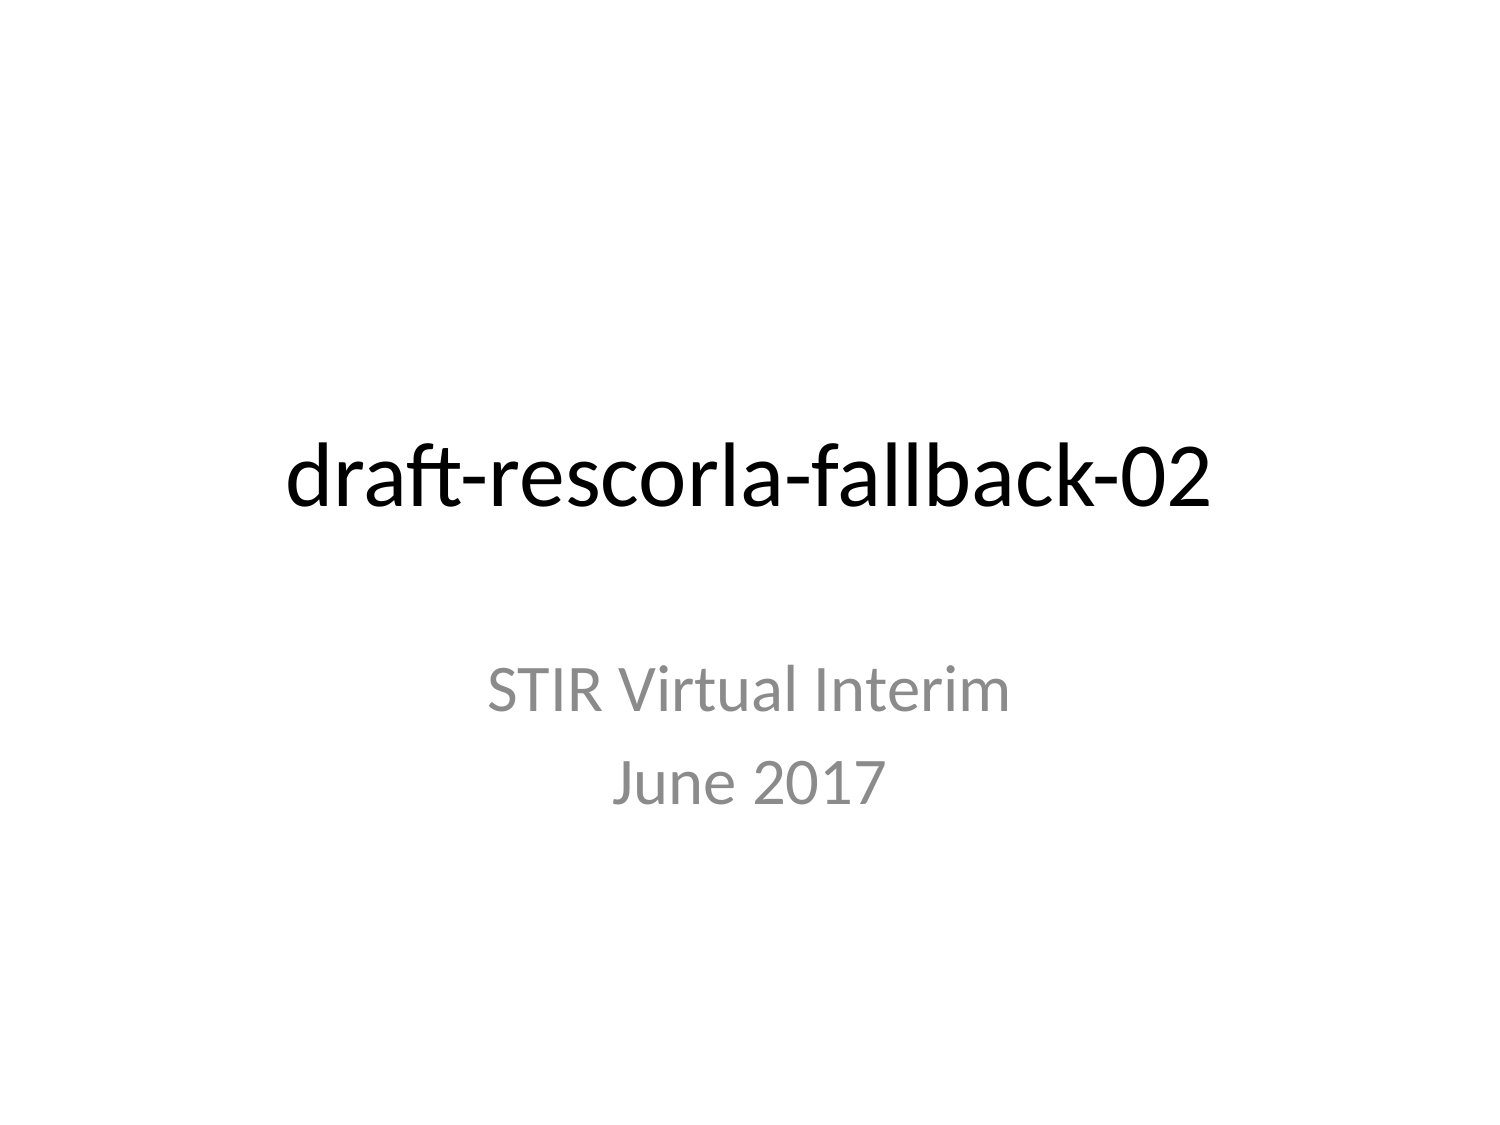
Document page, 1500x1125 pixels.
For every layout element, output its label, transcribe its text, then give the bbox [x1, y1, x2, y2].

title draft-rescorla-fallback-02 [112, 349, 1388, 591]
subtitle STIR Virtual Interim June 2017 [225, 637, 1275, 925]
